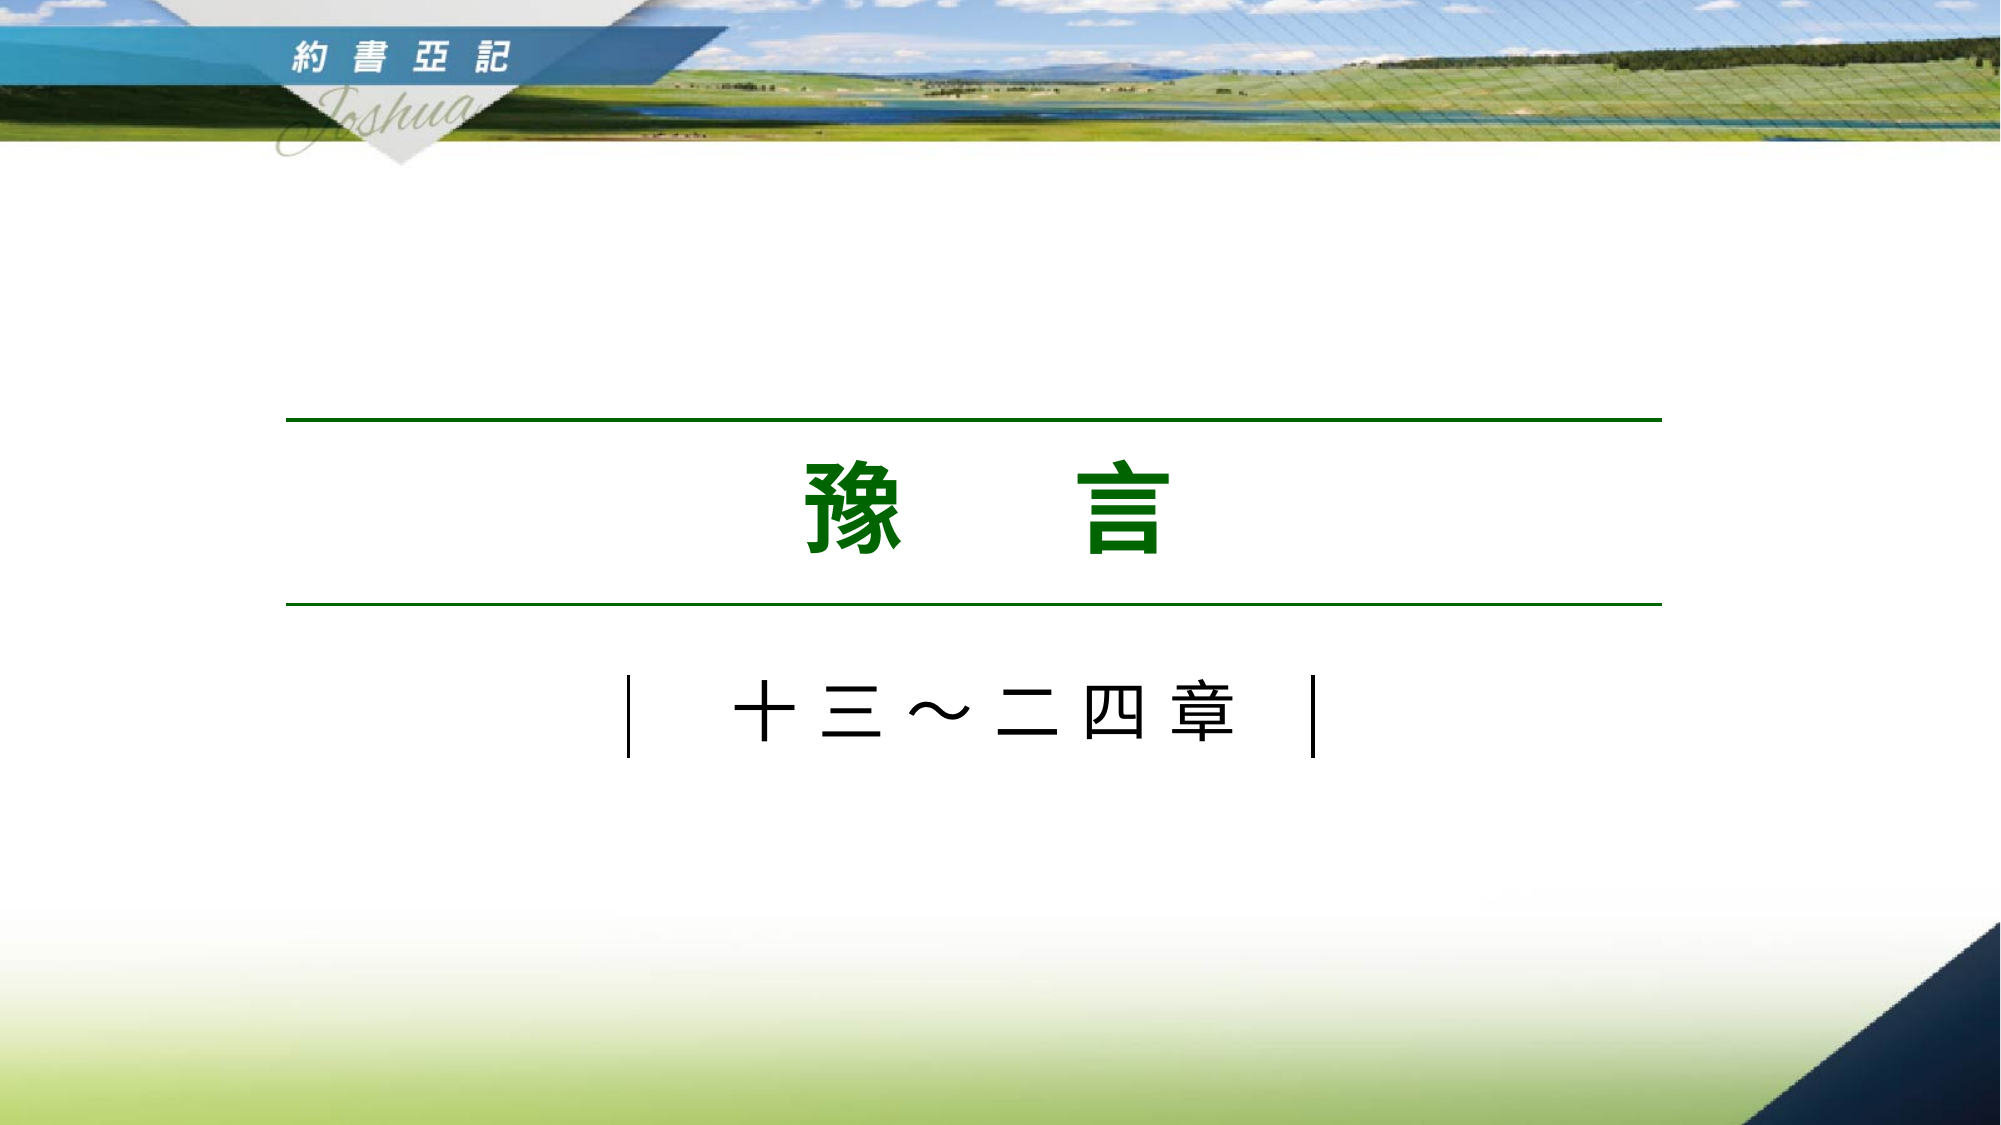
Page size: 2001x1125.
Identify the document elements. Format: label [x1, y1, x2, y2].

text_box [628, 662, 1314, 759]
text_box [286, 419, 1662, 605]
picture [0, 0, 2001, 1125]
